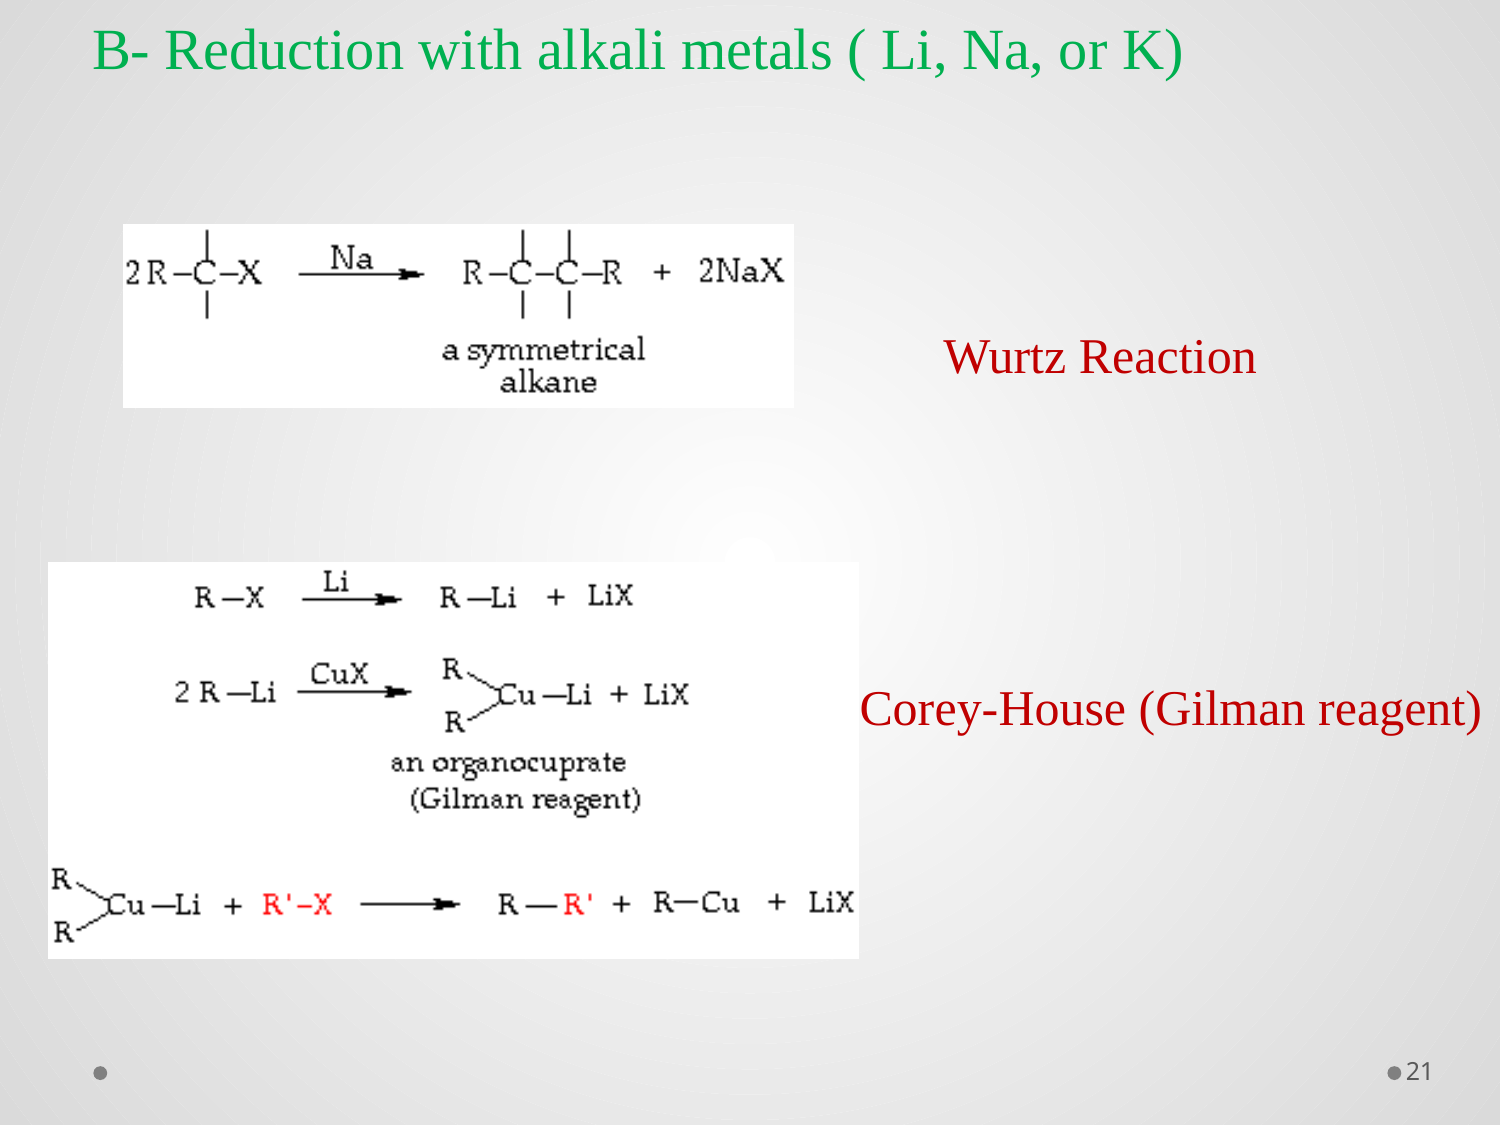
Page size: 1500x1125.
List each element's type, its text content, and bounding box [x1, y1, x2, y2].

text_box Corey-House (Gilman reagent) [863, 667, 1498, 743]
picture [47, 562, 859, 959]
picture [123, 224, 794, 408]
slide_number 21 [1401, 1042, 1494, 1103]
text_box Wurtz Reaction [928, 316, 1272, 392]
text_box B- Reduction with alkali metals ( Li, Na, or K) [0, 3, 1199, 89]
